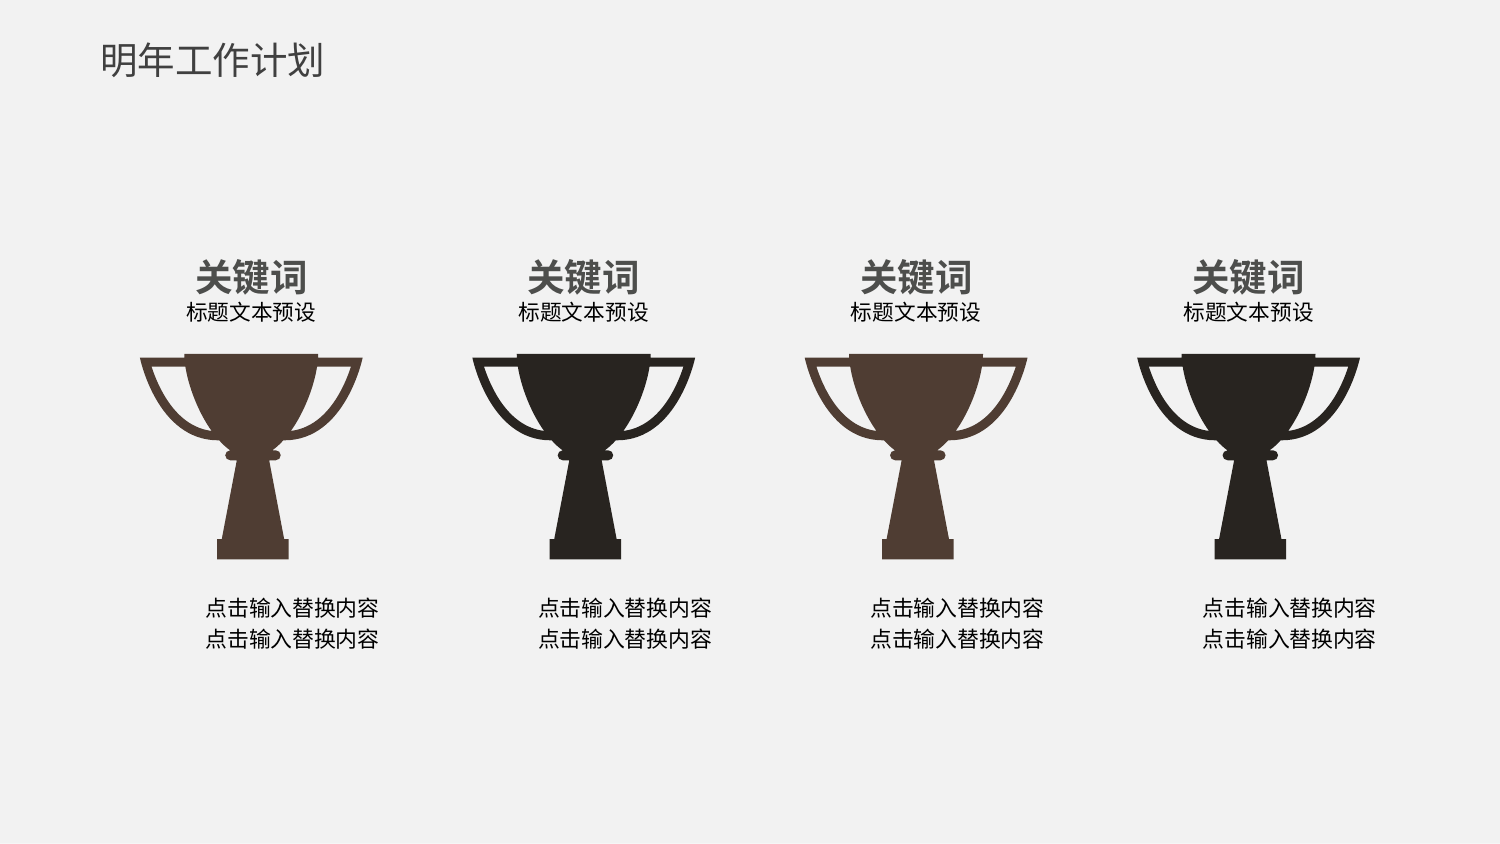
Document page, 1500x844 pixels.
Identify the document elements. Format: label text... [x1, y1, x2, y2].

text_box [787, 253, 1045, 665]
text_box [455, 253, 713, 665]
text_box 明年工作计划 [100, 28, 450, 91]
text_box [122, 253, 380, 665]
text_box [1120, 253, 1378, 665]
